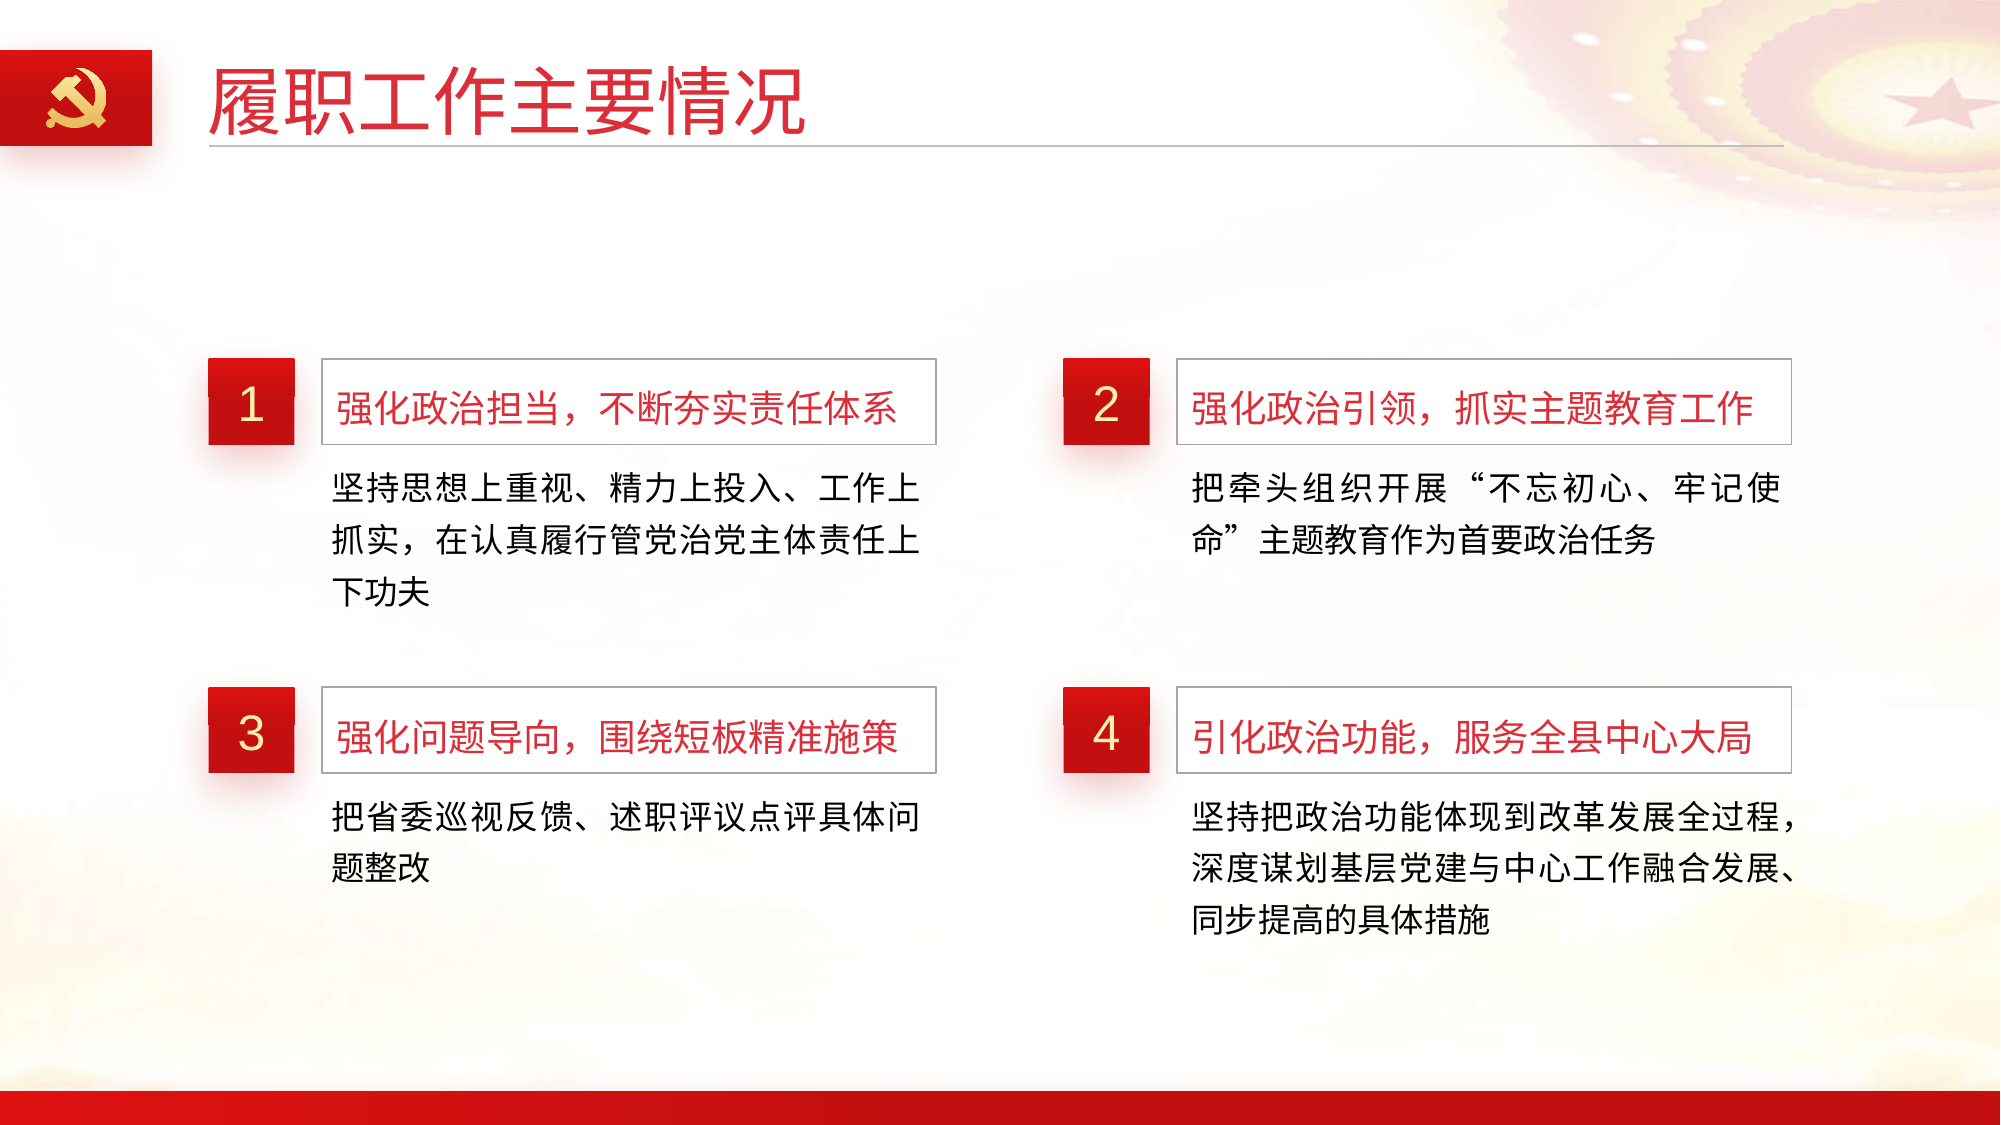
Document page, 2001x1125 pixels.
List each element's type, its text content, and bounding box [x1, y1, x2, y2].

picture [0, 0, 2000, 1091]
text_box [0, 1091, 2000, 1125]
text_box 履职工作主要情况 [193, 29, 832, 152]
text_box [0, 49, 153, 147]
text_box [45, 67, 107, 129]
text_box 1 [207, 358, 295, 446]
text_box 2 [1063, 358, 1151, 446]
text_box 3 [207, 686, 295, 774]
text_box 强化政治引领，抓实主题教育工作 [1176, 369, 1781, 438]
text_box 强化政治担当，不断夯实责任体系 [321, 369, 926, 438]
text_box 坚持把政治功能体现到改革发展全过程，深度谋划基层党建与中心工作融合发展、同步提高的具体措施 [1176, 776, 1797, 947]
text_box [1176, 687, 1792, 773]
text_box 引化政治功能，服务全县中心大局 [1176, 697, 1781, 767]
text_box [1176, 358, 1792, 445]
text_box [321, 358, 937, 445]
text_box [321, 687, 937, 773]
text_box 把省委巡视反馈、述职评议点评具体问题整改 [316, 776, 937, 895]
text_box 强化问题导向，围绕短板精准施策 [321, 697, 926, 767]
text_box 把牵头组织开展“不忘初心、牢记使命”主题教育作为首要政治任务 [1176, 448, 1797, 567]
text_box 坚持思想上重视、精力上投入、工作上抓实，在认真履行管党治党主体责任上下功夫 [316, 448, 937, 619]
text_box 4 [1063, 686, 1151, 774]
